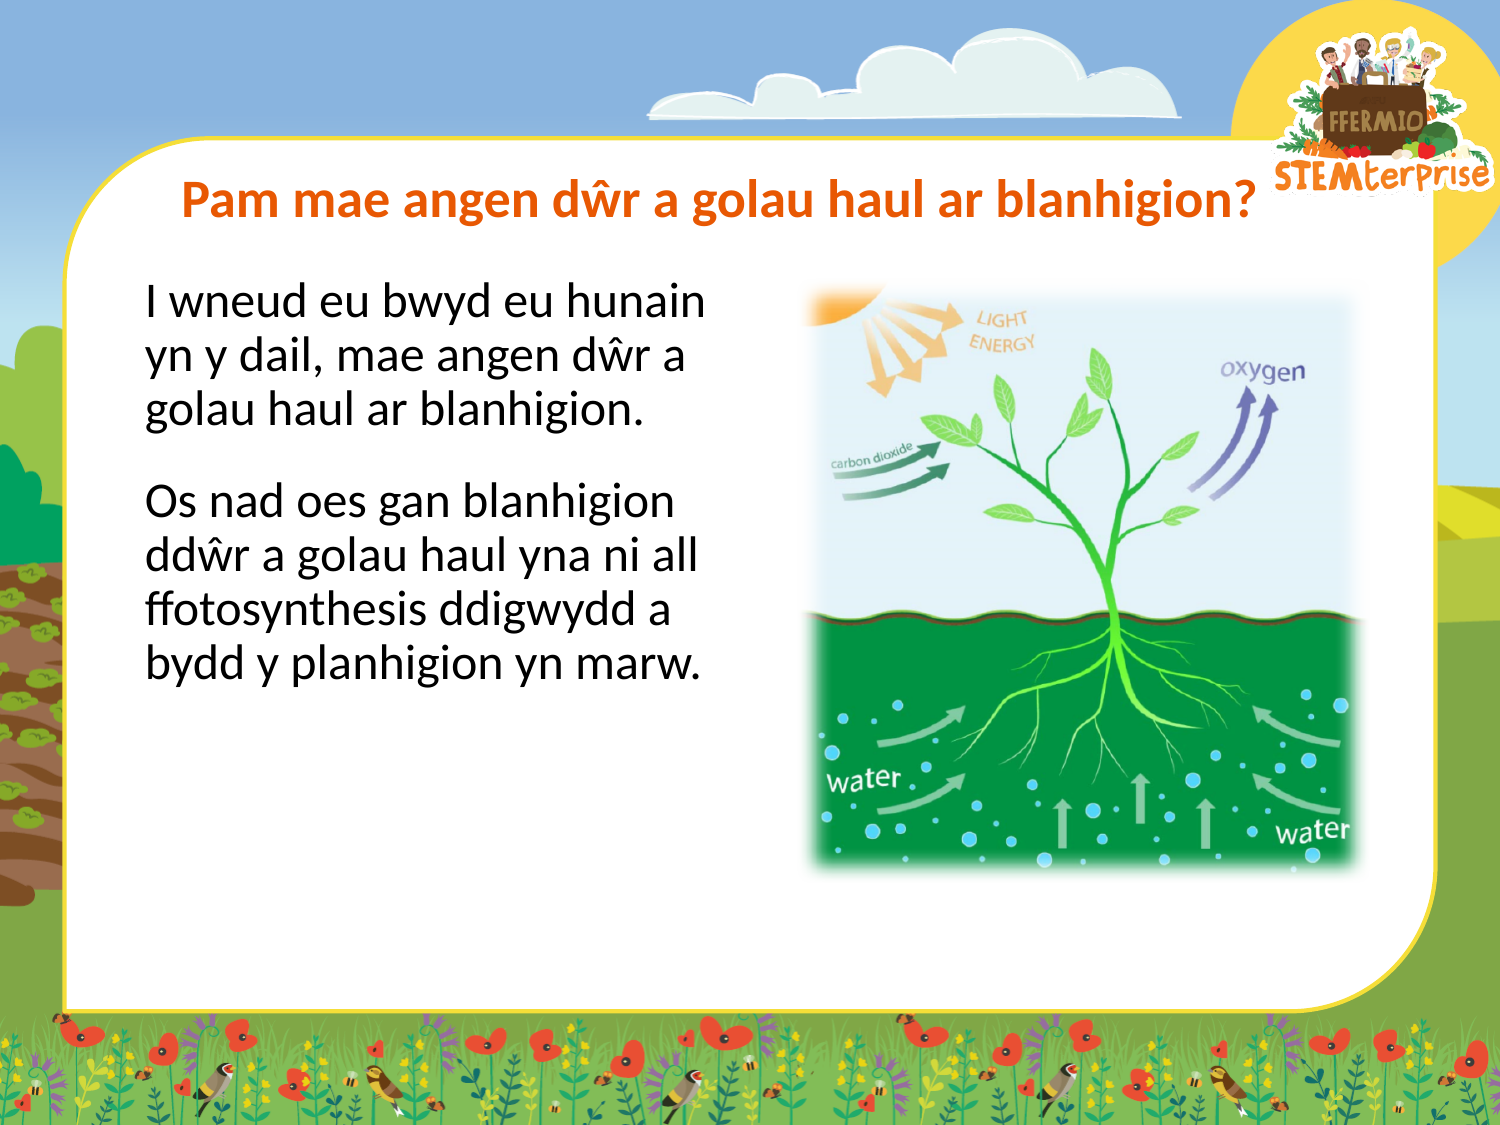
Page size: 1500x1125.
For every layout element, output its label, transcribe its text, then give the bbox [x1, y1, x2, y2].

list I wneud eu bwyd eu hunain yn y dail, mae angen dŵr a golau haul ar blanhigion. Os nad oes gan blanhigion ddŵr a golau haul yna ni all ffotosynthesis ddigwydd a bydd y planhigion yn marw. [129, 267, 750, 988]
title Pam mae angen dŵr a golau haul ar blanhigion? [147, 137, 1294, 256]
picture [0, 0, 1500, 1125]
